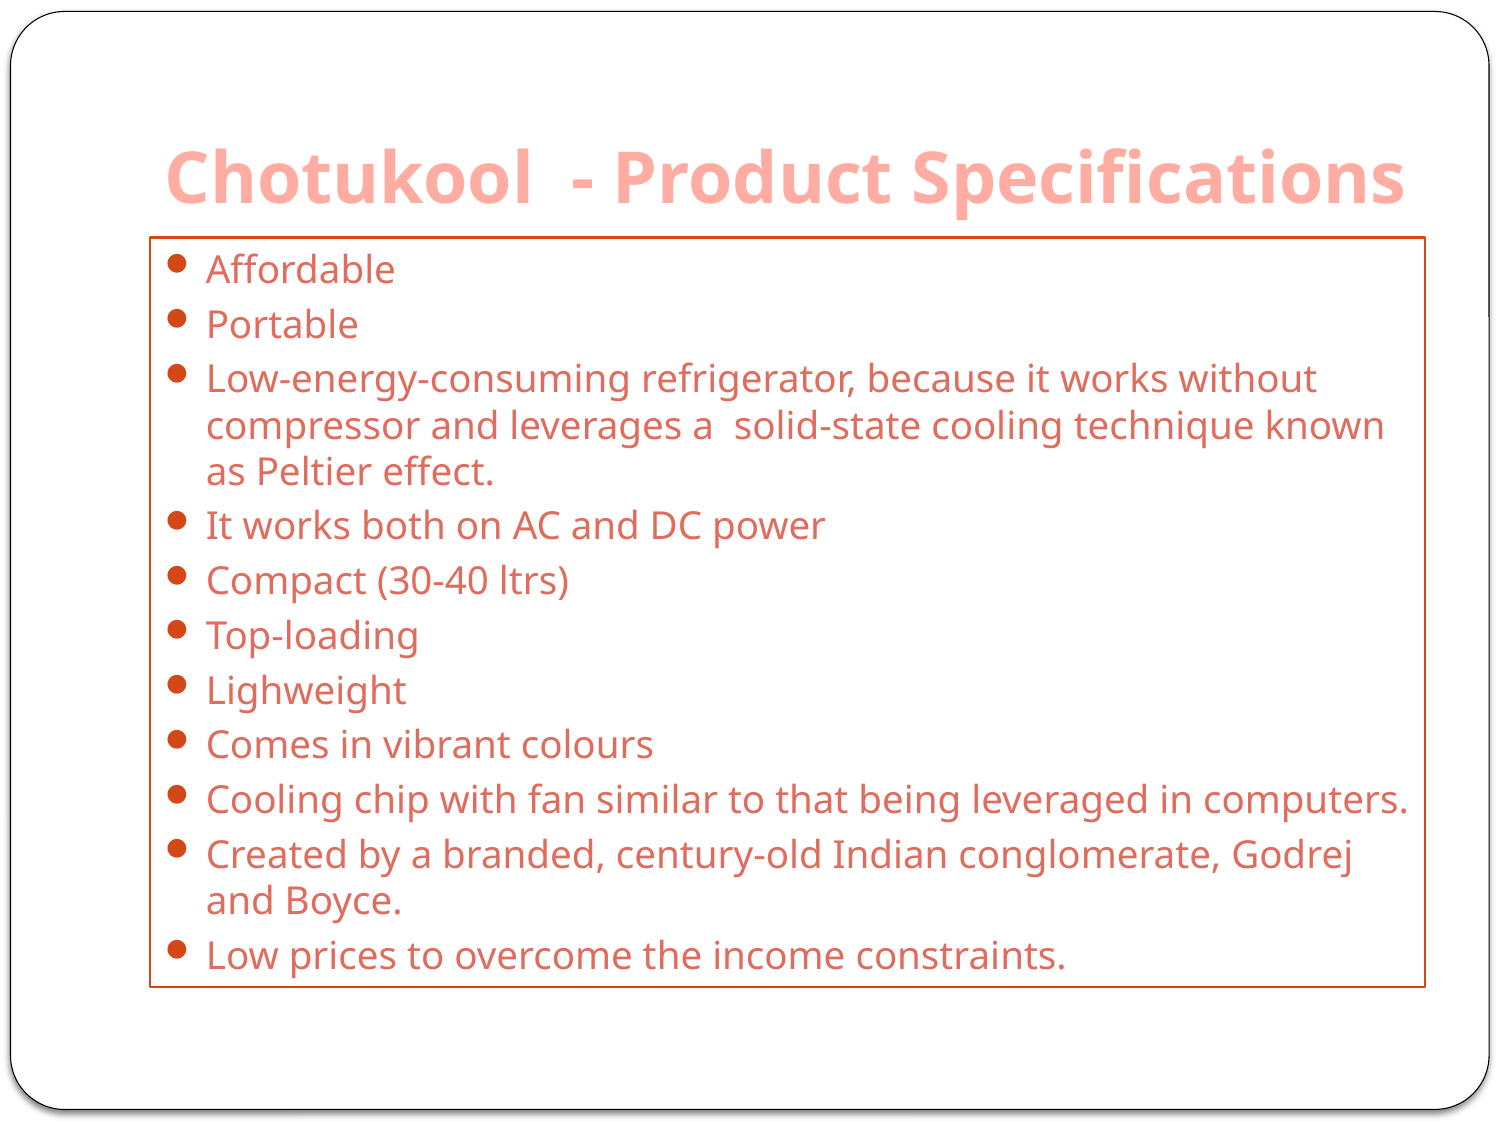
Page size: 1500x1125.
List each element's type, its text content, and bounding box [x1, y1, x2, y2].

title Chotukool - Product Specifications [150, 45, 1425, 233]
list Affordable Portable Low-energy-consuming refrigerator, because it works without compressor and leverages a solid-state cooling technique known as Peltier effect. It works both on AC and DC power Compact (30-40 ltrs) Top-loading Lighweight Comes in vibrant colours Cooling chip with fan similar to that being leveraged in computers. Created by a branded, century-old Indian conglomerate, Godrej and Boyce. Low prices to overcome the income constraints. [149, 236, 1426, 988]
